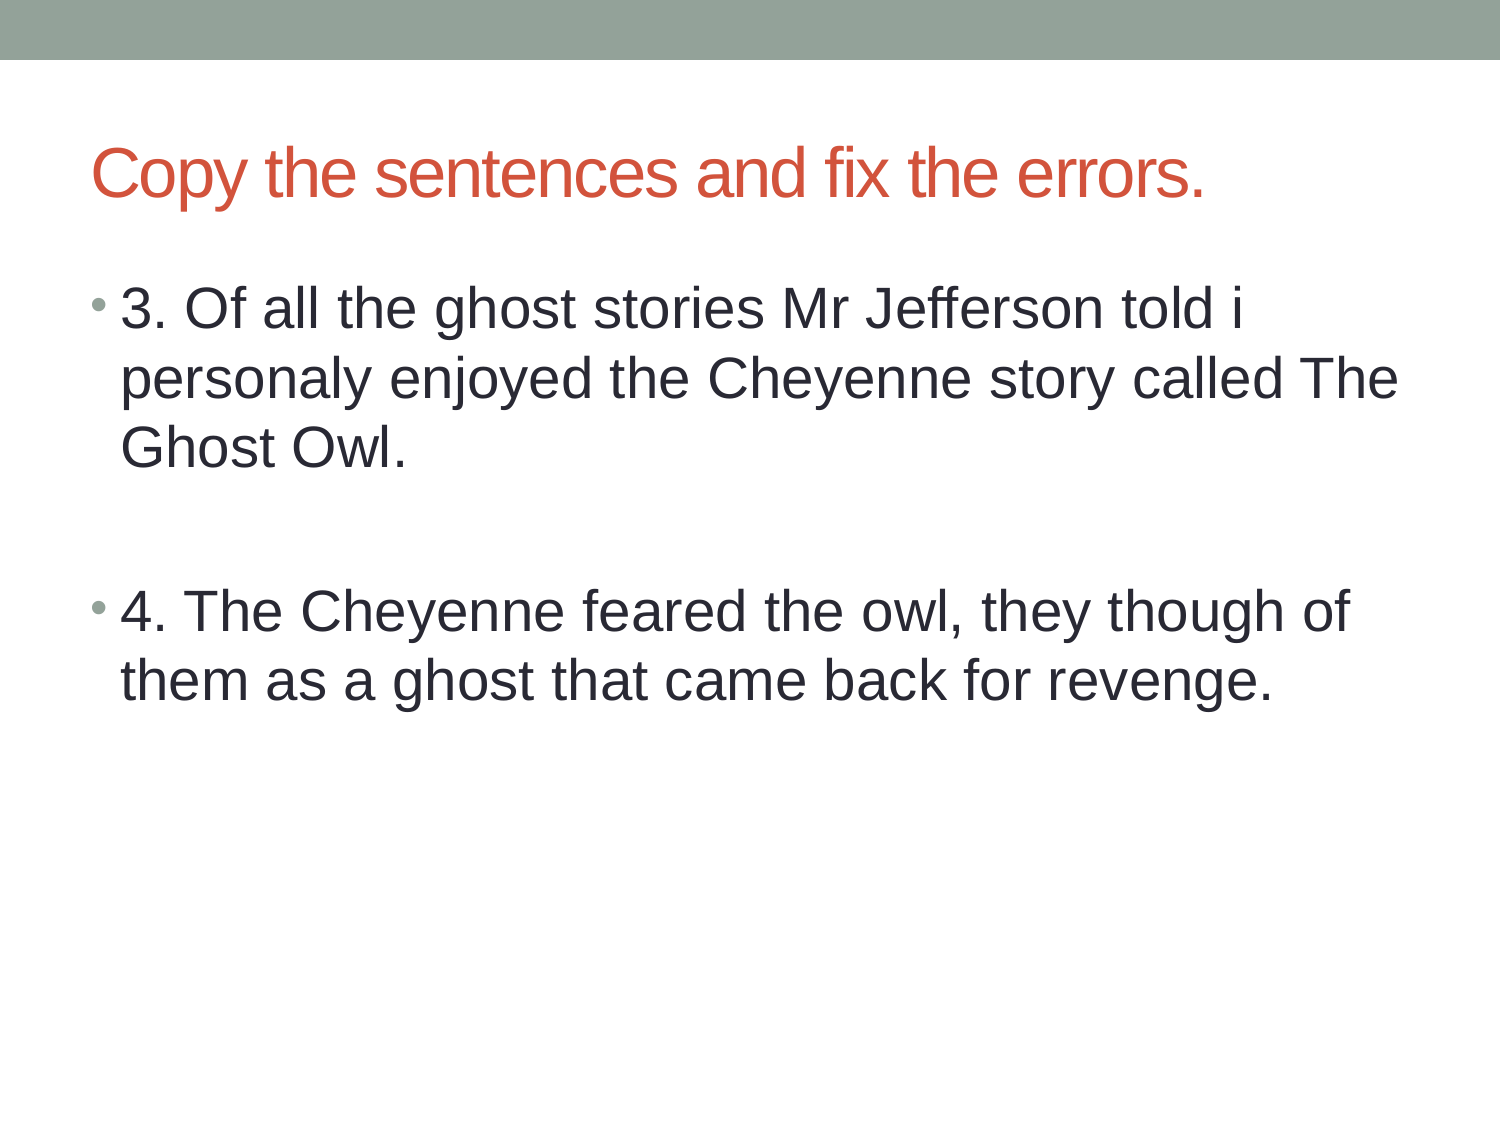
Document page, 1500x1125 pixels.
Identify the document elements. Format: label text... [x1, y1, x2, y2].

title Copy the sentences and fix the errors. [75, 87, 1425, 250]
list 3. Of all the ghost stories Mr Jefferson told i personaly enjoyed the Cheyenne story called The Ghost Owl. 4. The Cheyenne feared the owl, they though of them as a ghost that came back for revenge. [75, 262, 1425, 1063]
